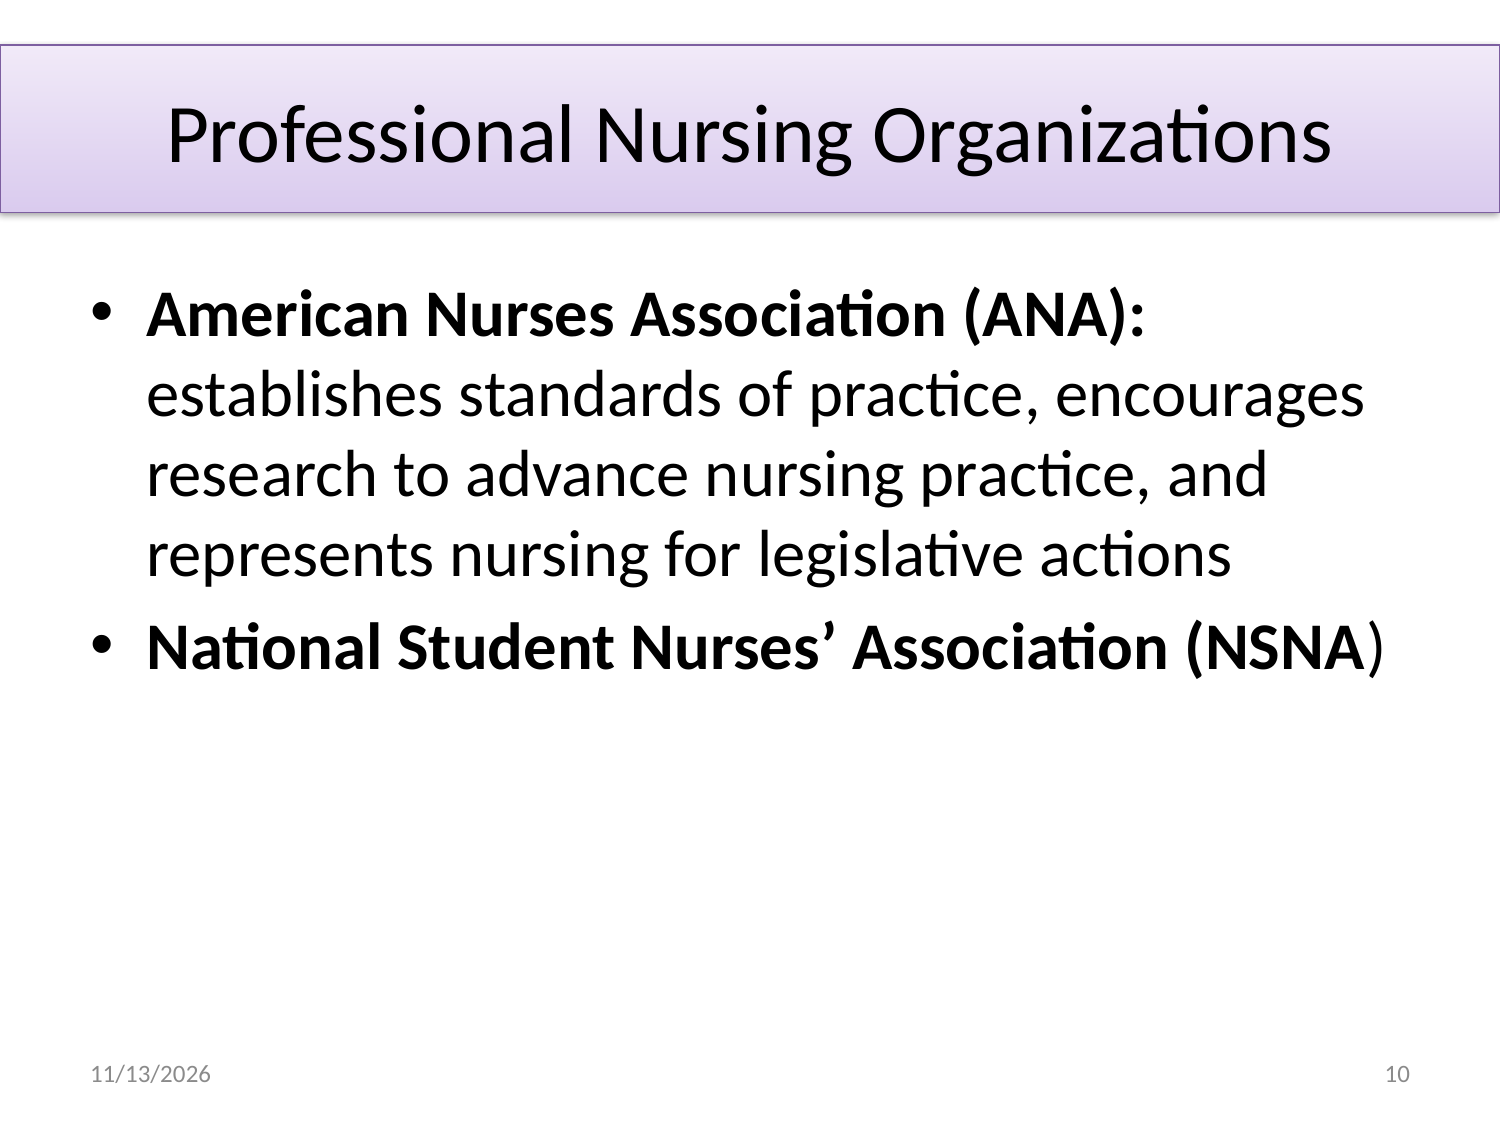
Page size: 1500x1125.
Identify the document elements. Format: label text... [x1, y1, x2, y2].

title Professional Nursing Organizations [0, 44, 1500, 213]
list American Nurses Association (ANA): establishes standards of practice, encourages research to advance nursing practice, and represents nursing for legislative actions National Student Nurses’ Association (NSNA) [75, 262, 1425, 1005]
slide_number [75, 1042, 425, 1103]
slide_number 10 [1074, 1042, 1425, 1103]
